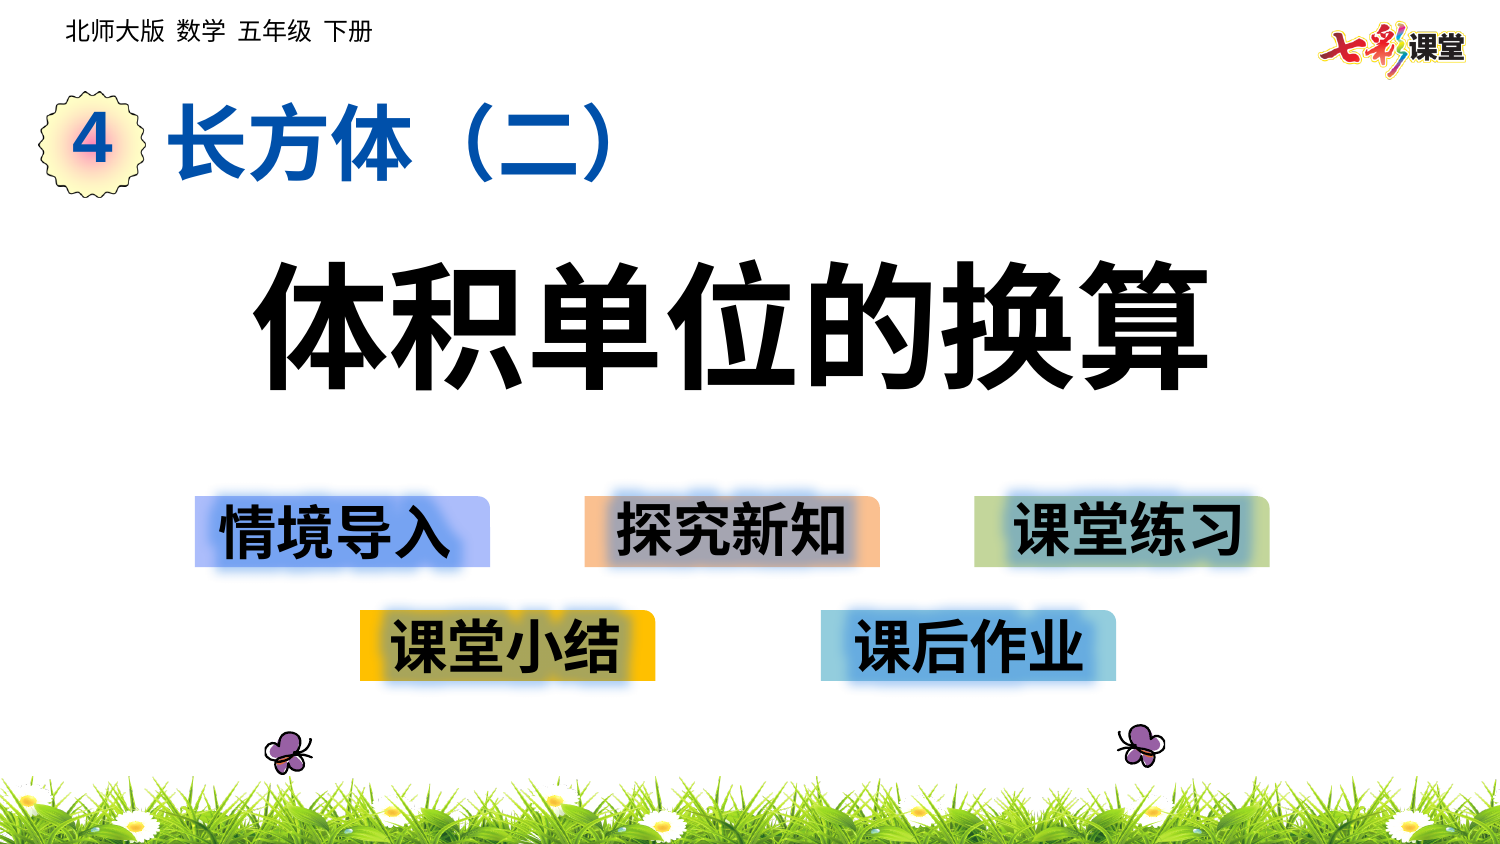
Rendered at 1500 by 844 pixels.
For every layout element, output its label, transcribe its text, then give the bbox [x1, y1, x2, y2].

text_box 课后作业 [833, 598, 1106, 693]
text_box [0, 0, 573, 70]
picture [1316, 20, 1468, 80]
text_box 体积单位的换算 [240, 235, 1226, 412]
picture [0, 730, 1500, 844]
text_box 情境导入 [199, 484, 472, 579]
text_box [37, 81, 146, 198]
text_box 探究新知 [596, 481, 868, 575]
text_box 课堂小结 [370, 598, 642, 693]
text_box 课堂练习 [993, 481, 1266, 575]
picture [1111, 723, 1166, 772]
text_box 长方体（二） [153, 85, 676, 197]
